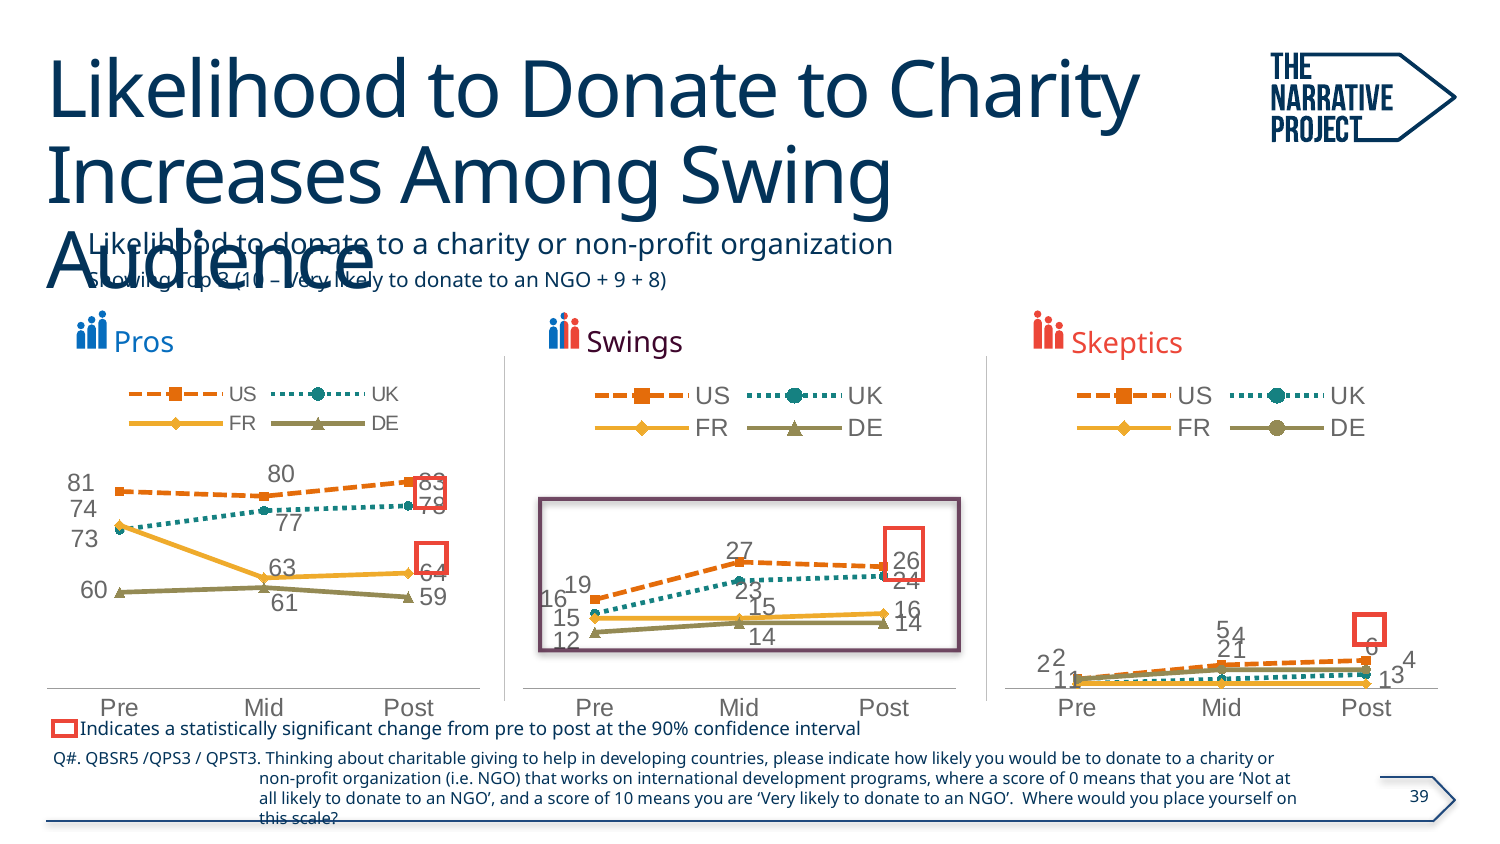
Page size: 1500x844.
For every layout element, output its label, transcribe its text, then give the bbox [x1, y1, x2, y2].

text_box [1033, 309, 1342, 358]
chart [513, 365, 965, 729]
text_box Likelihood to donate to a charity or non-profit organization Showing Top 3 (10 – Very likely to donate to an NGO + 9 + 8) [72, 200, 1400, 316]
text_box Q#. QBSR5 /QPS3 / QPST3. Thinking about charitable giving to help in developing countries, please indicate how likely you would be to donate to a charity or non-profit organization (i.e. NGO) that works on international development programs, where a score of 0 means that you are ‘Not at all likely to donate to an NGO’, and a score of 10 means you are ‘Very likely to donate to an NGO’. Where would you place yourself on this scale? [53, 740, 1299, 836]
chart [38, 365, 490, 729]
slide_number 39 [1315, 775, 1444, 820]
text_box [548, 308, 798, 364]
title Likelihood to Donate to Charity Increases Among Swing Audience [46, 49, 1247, 146]
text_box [52, 708, 904, 748]
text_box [76, 308, 357, 359]
chart [995, 365, 1448, 729]
